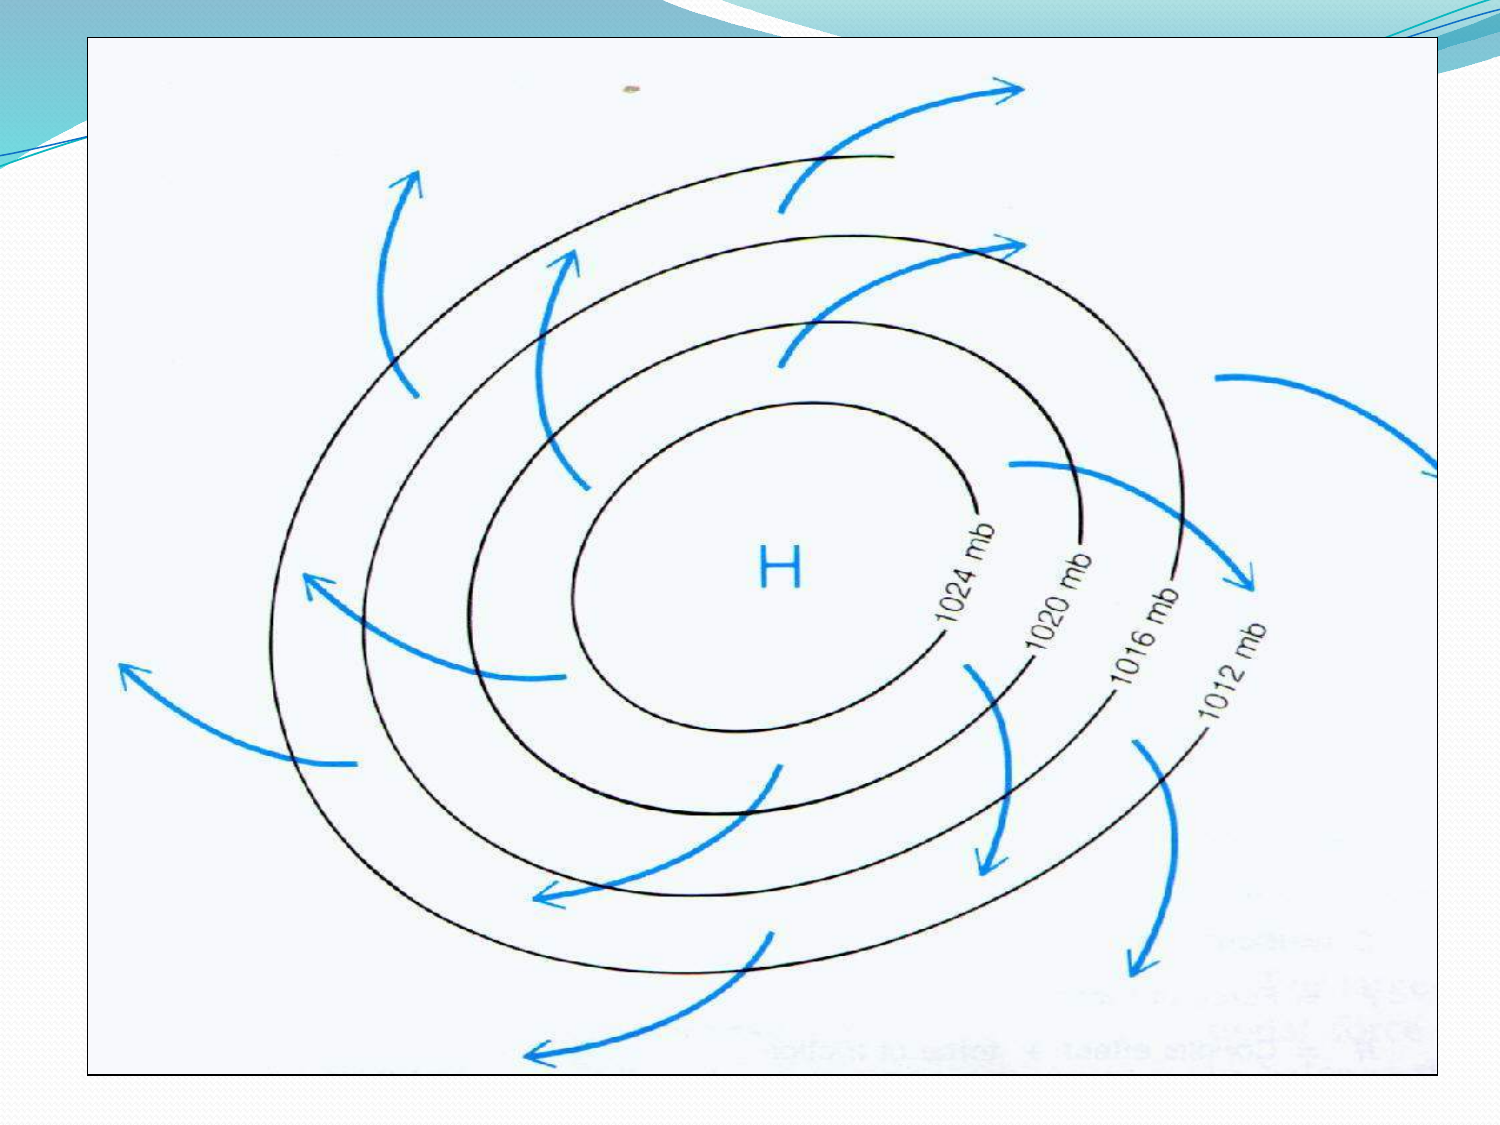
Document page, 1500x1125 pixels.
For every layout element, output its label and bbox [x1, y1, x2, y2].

text_box [87, 37, 1438, 1075]
